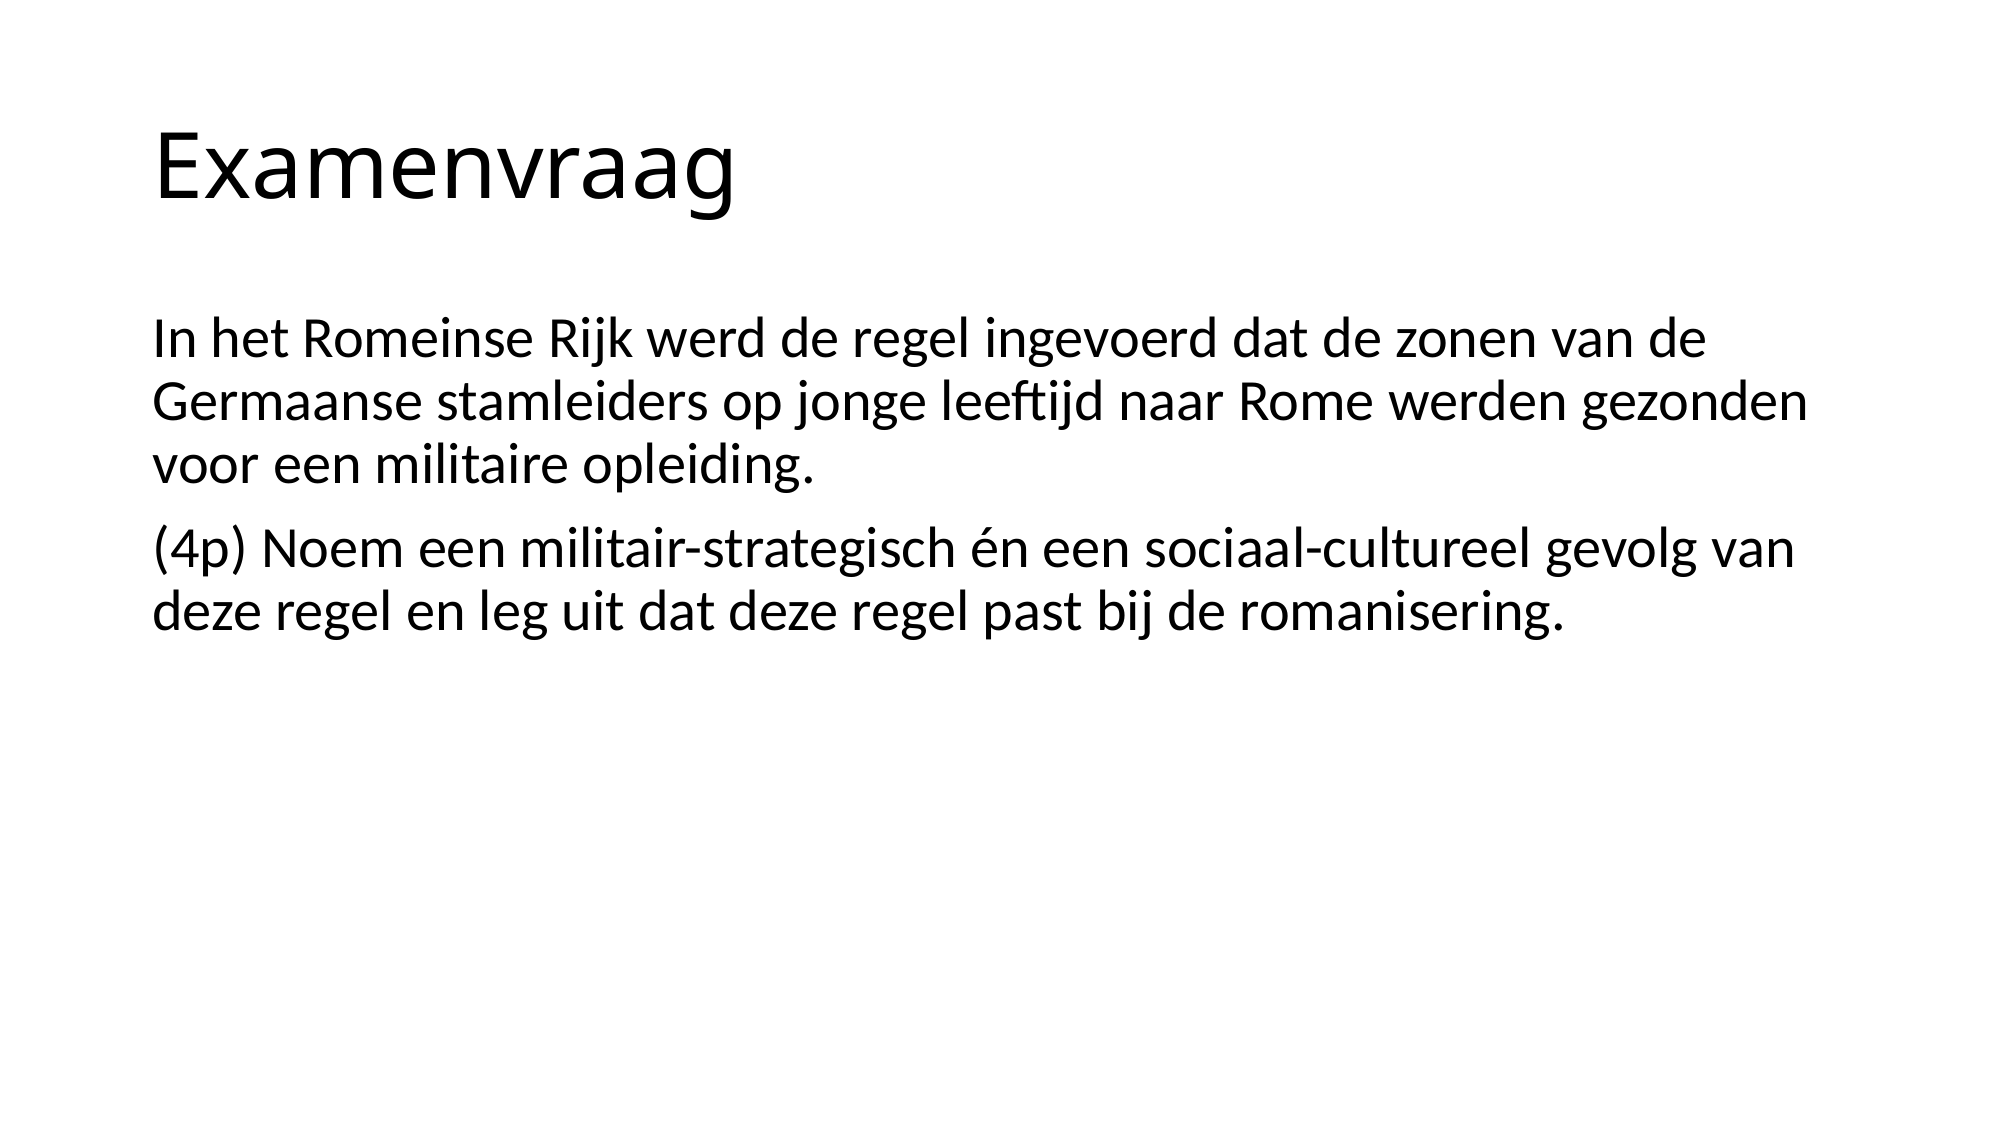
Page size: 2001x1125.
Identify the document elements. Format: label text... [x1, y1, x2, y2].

list In het Romeinse Rijk werd de regel ingevoerd dat de zonen van de Germaanse stamleiders op jonge leeftijd naar Rome werden gezonden voor een militaire opleiding. (4p) Noem een militair-strategisch én een sociaal-cultureel gevolg van deze regel en leg uit dat deze regel past bij de romanisering. [137, 299, 1863, 1014]
title Examenvraag [137, 59, 1863, 278]
